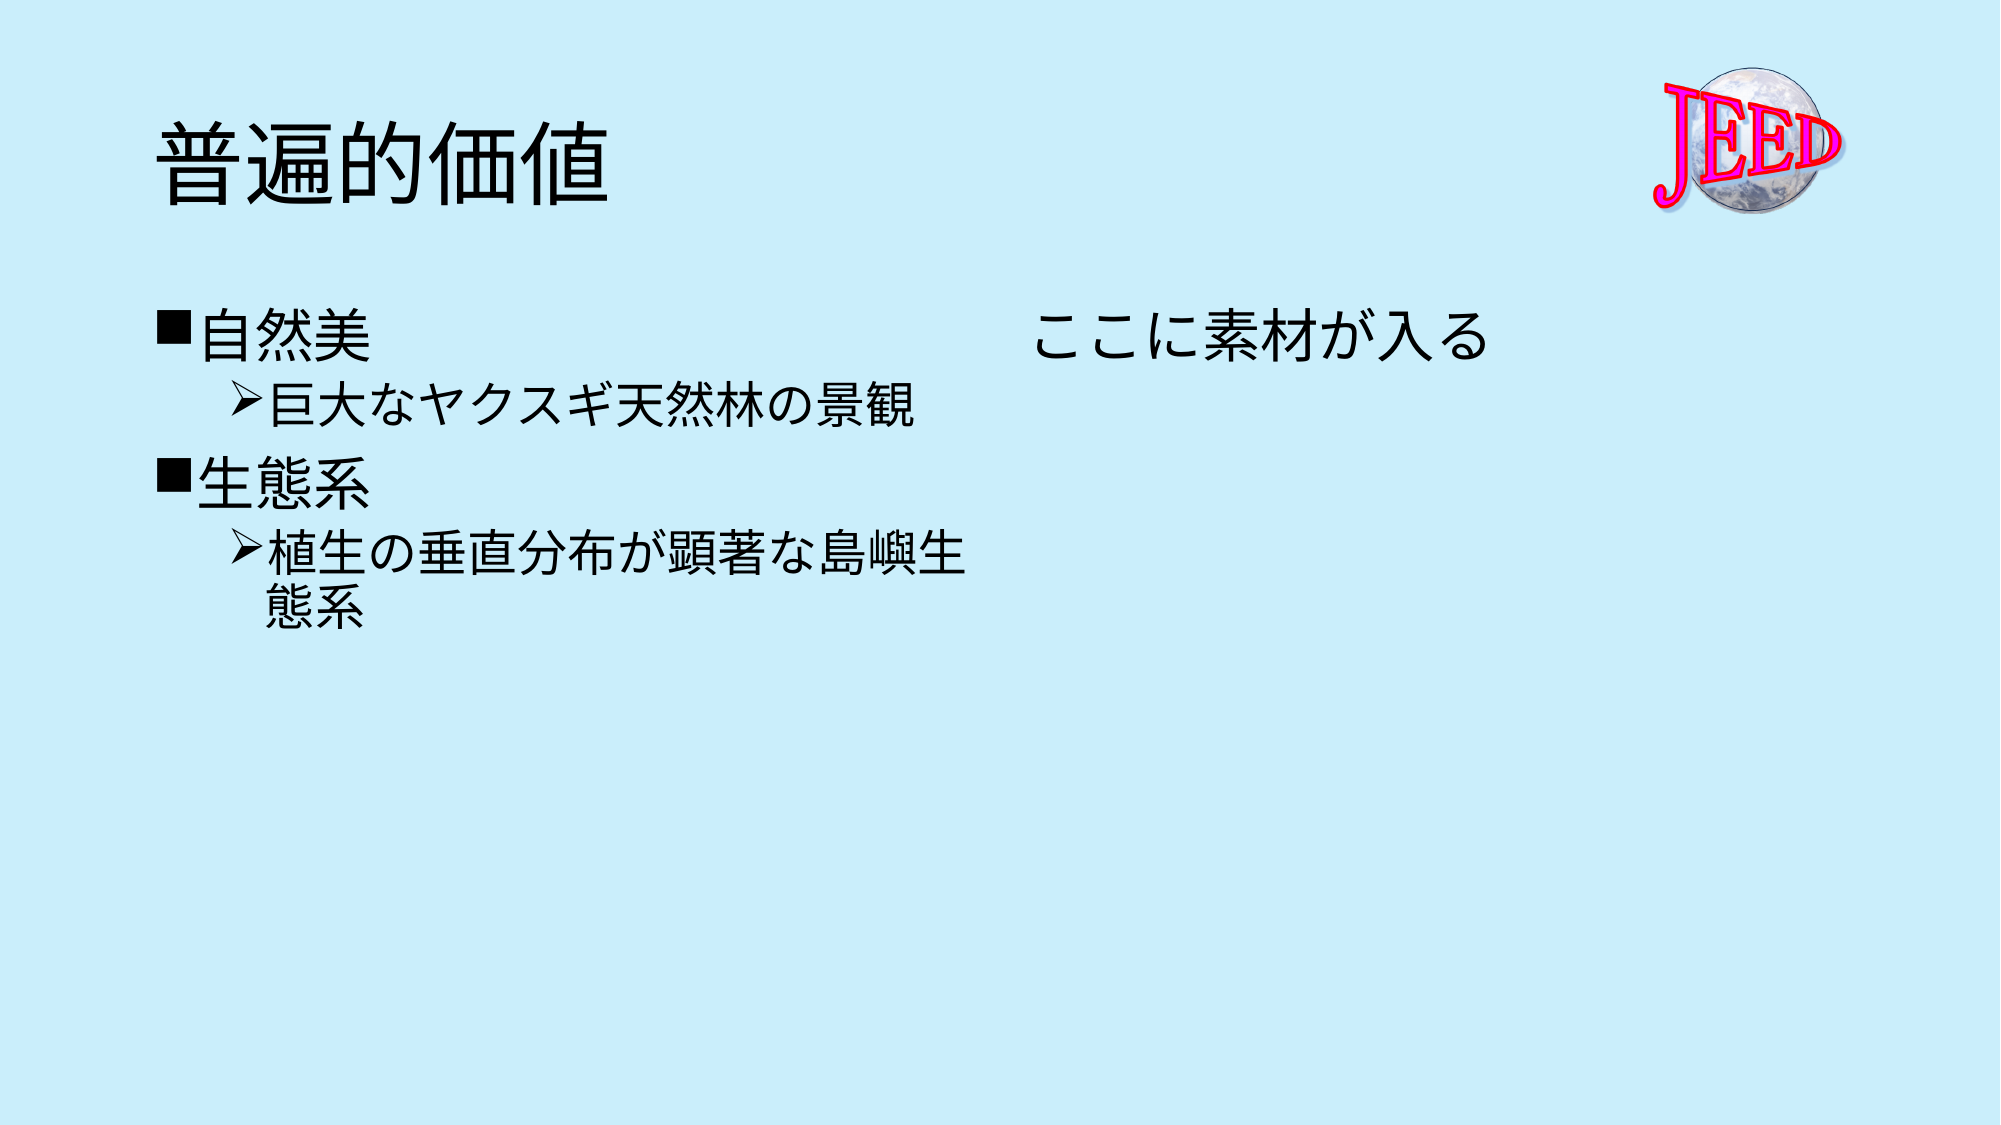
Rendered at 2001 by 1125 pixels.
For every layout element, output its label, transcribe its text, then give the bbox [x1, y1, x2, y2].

list ここに素材が入る [1012, 299, 1863, 1014]
list 自然美 巨大なヤクスギ天然林の景観 生態系 植生の垂直分布が顕著な島嶼生態系 [137, 299, 988, 1014]
title 普遍的価値 [137, 59, 1863, 278]
